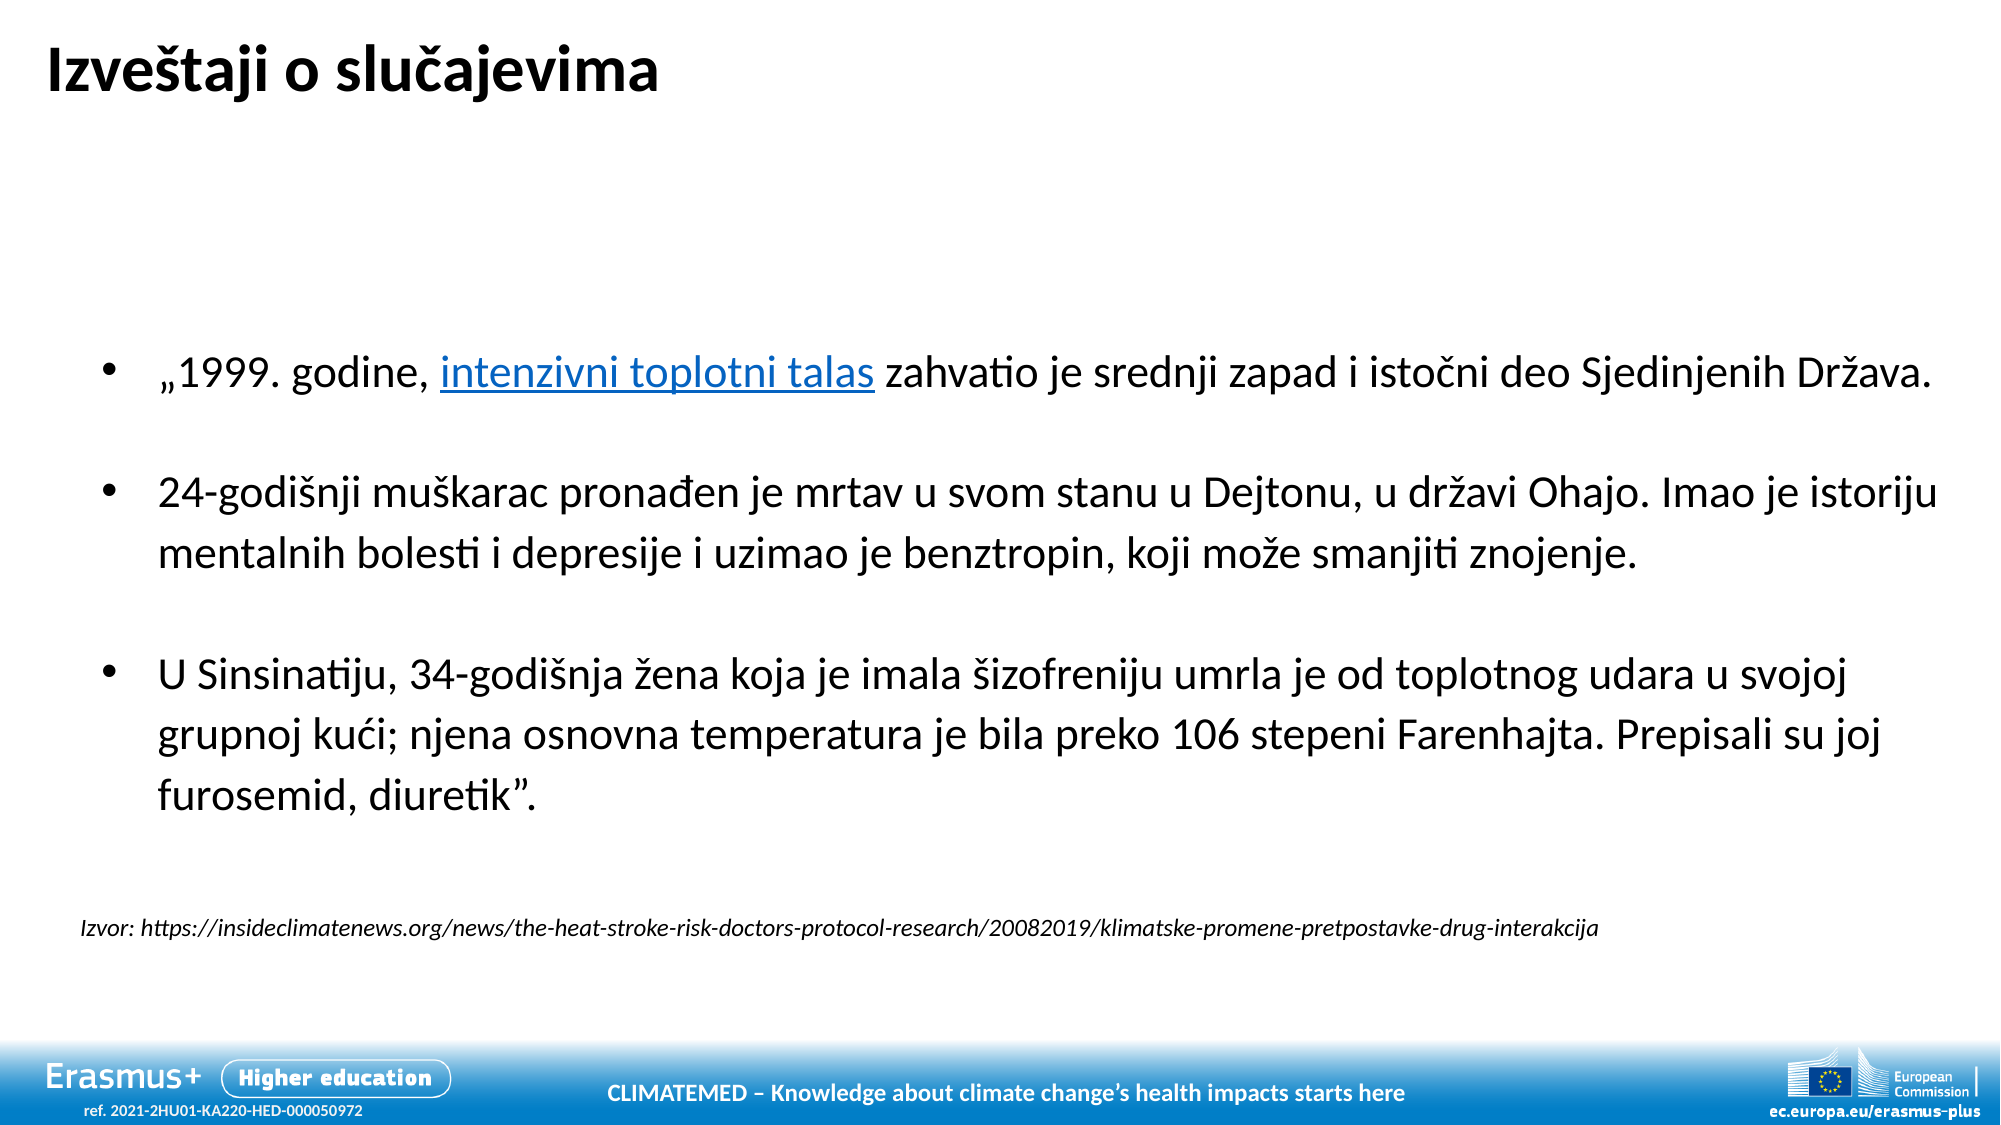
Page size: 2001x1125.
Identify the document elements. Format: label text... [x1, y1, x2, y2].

picture [0, 899, 2000, 1125]
list „1999. godine, intenzivni toplotni talas zahvatio je srednji zapad i istočni deo Sjedinjenih Država. 24-godišnji muškarac pronađen je mrtav u svom stanu u Dejtonu, u državi Ohajo. Imao je istoriju mentalnih bolesti i depresije i uzimao je benztropin, koji može smanjiti znojenje. U Sinsinatiju, 34-godišnja žena koja je imala šizofreniju umrla je od toplotnog udara u svojoj grupnoj kući; njena osnovna temperatura je bila preko 106 stepeni Farenhajta. Prepisali su joj furosemid, diuretik”. [86, 328, 1984, 1052]
title Izveštaji o slučajevima [31, 25, 1984, 116]
text_box Izvor: https://insideclimatenews.org/news/the-heat-stroke-risk-doctors-protocol-research/20082019/klimatske-promene-pretpostavke-drug-interakcija [65, 903, 1962, 949]
